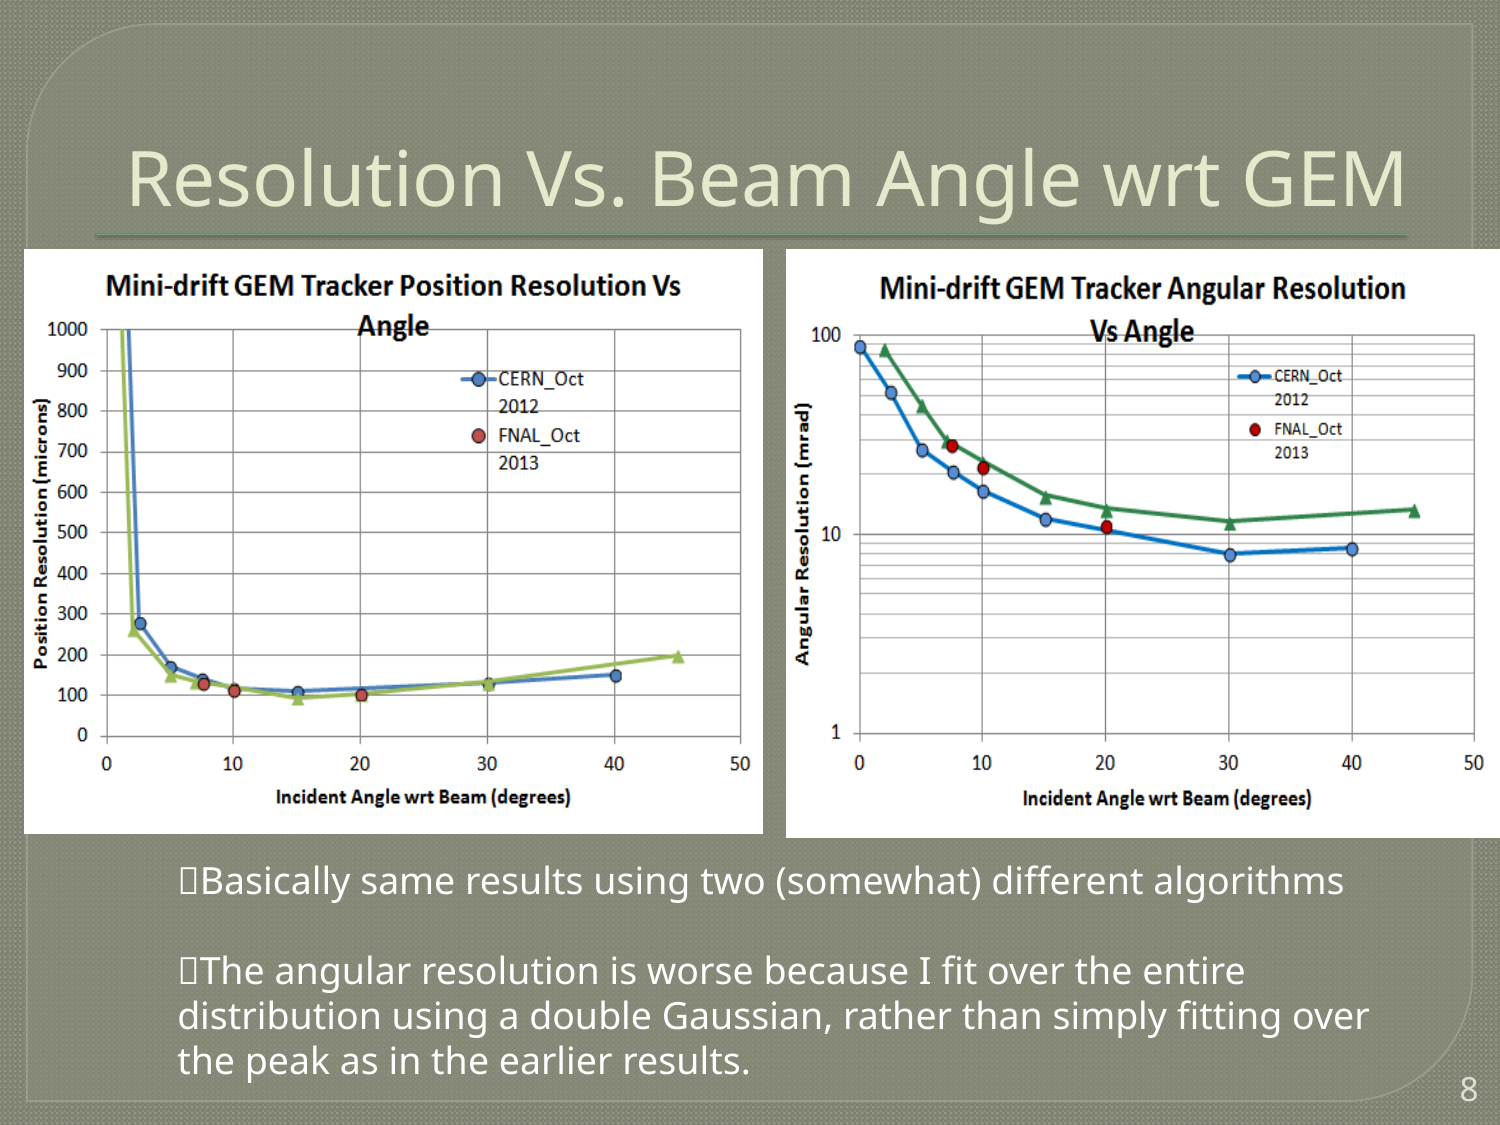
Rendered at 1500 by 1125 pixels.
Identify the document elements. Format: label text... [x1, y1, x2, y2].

text_box Basically same results using two (somewhat) different algorithms The angular resolution is worse because I fit over the entire distribution using a double Gaussian, rather than simply fitting over the peak as in the earlier results. [162, 849, 1388, 1090]
picture [786, 249, 1500, 838]
slide_number 8 [1417, 1068, 1494, 1114]
title Resolution Vs. Beam Angle wrt GEM [75, 41, 1425, 229]
picture [24, 249, 763, 834]
